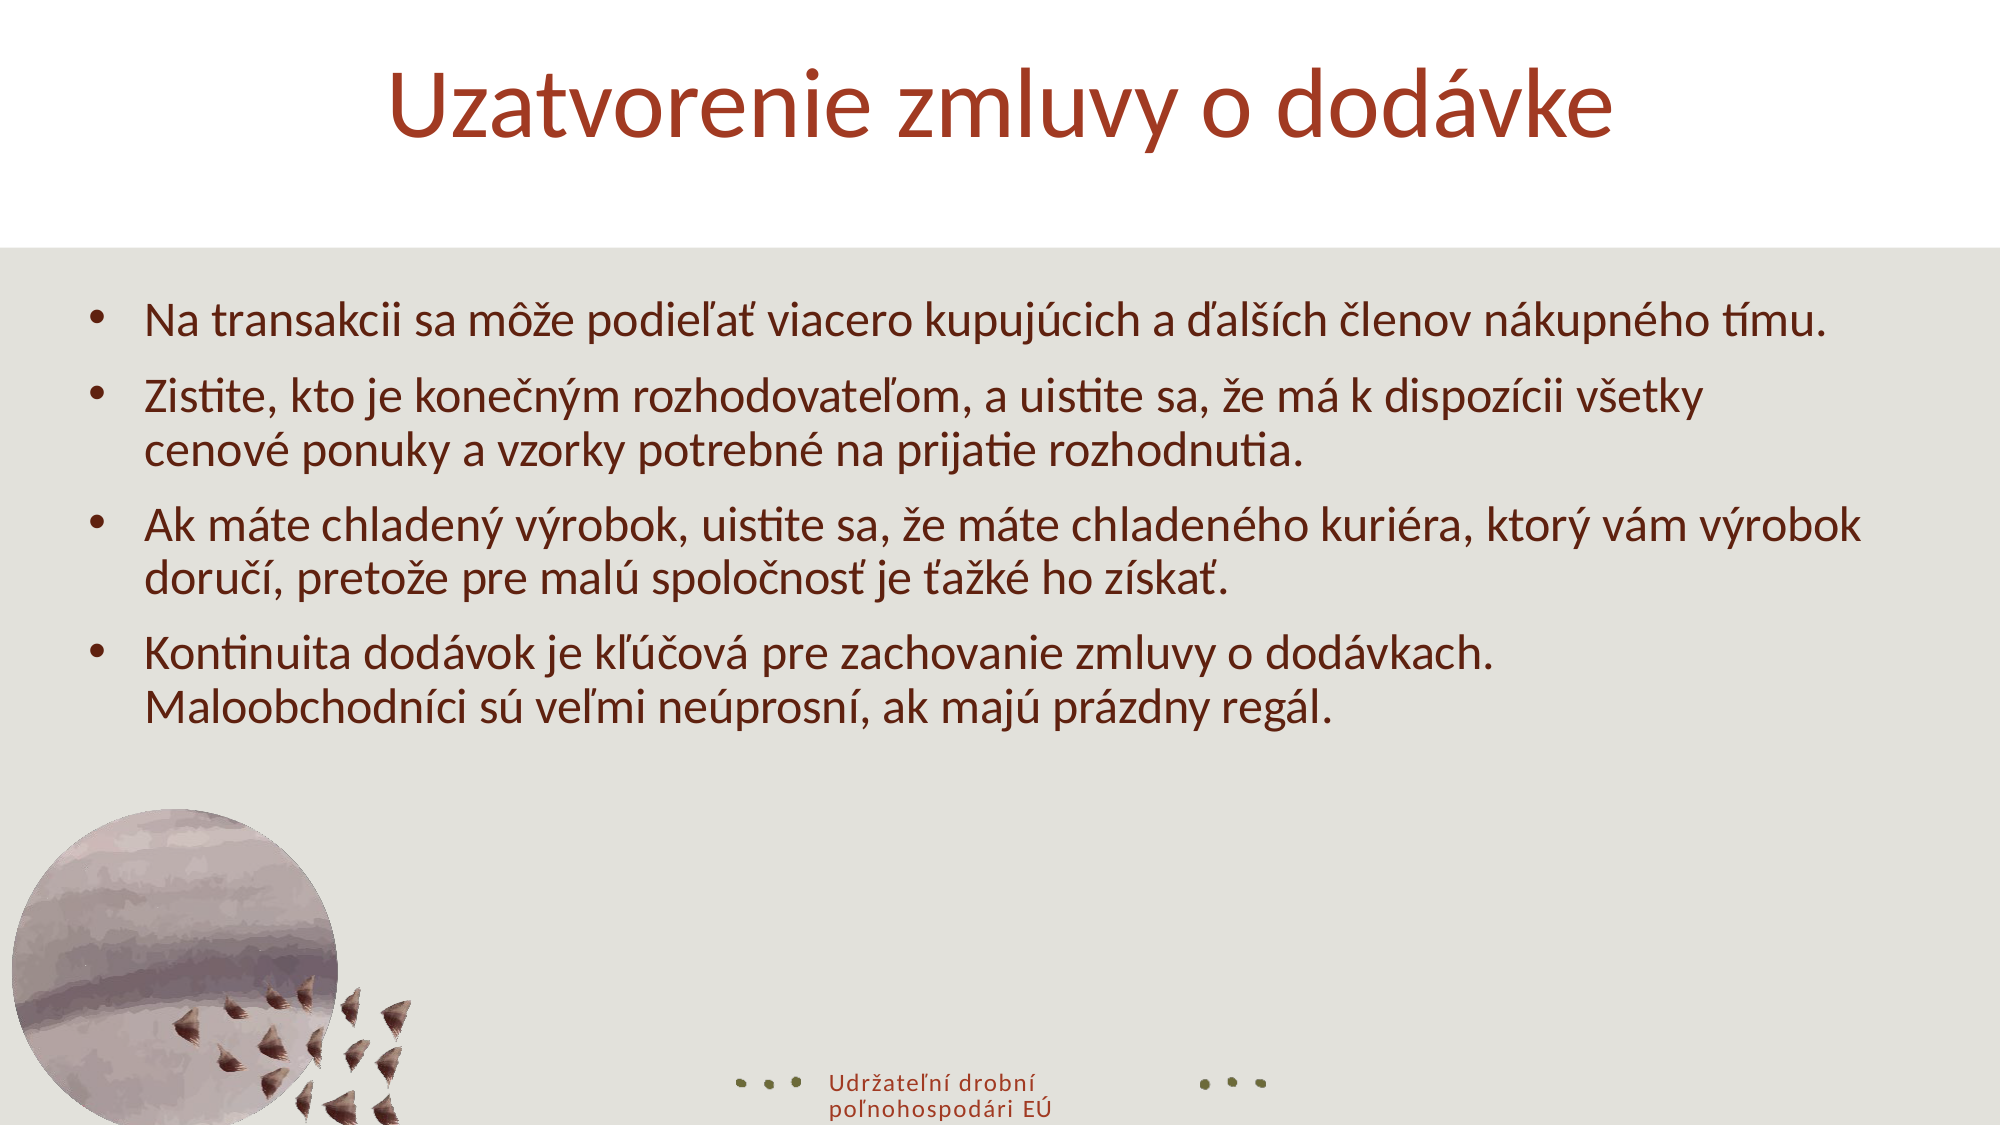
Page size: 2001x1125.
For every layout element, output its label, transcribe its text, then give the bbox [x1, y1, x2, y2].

footer Udržateľní drobní poľnohospodári EÚ [826, 1070, 1172, 1125]
picture [1196, 1047, 1270, 1120]
picture [1, 735, 475, 1125]
text_box Na transakcii sa môže podieľať viacero kupujúcich a ďalších členov nákupného tímu. Zistite, kto je konečným rozhodovateľom, a uistite sa, že má k dispozícii všetky cenové ponuky a vzorky potrebné na prijatie rozhodnutia. Ak máte chladený výrobok, uistite sa, že máte chladeného kuriéra, ktorý vám výrobok doručí, pretože pre malú spoločnosť je ťažké ho získať. Kontinuita dodávok je kľúčová pre zachovanie zmluvy o dodávkach. Maloobchodníci sú veľmi neúprosní, ak majú prázdny regál. [86, 269, 1868, 734]
picture [732, 1046, 805, 1120]
title Uzatvorenie zmluvy o dodávke [0, 35, 2000, 226]
